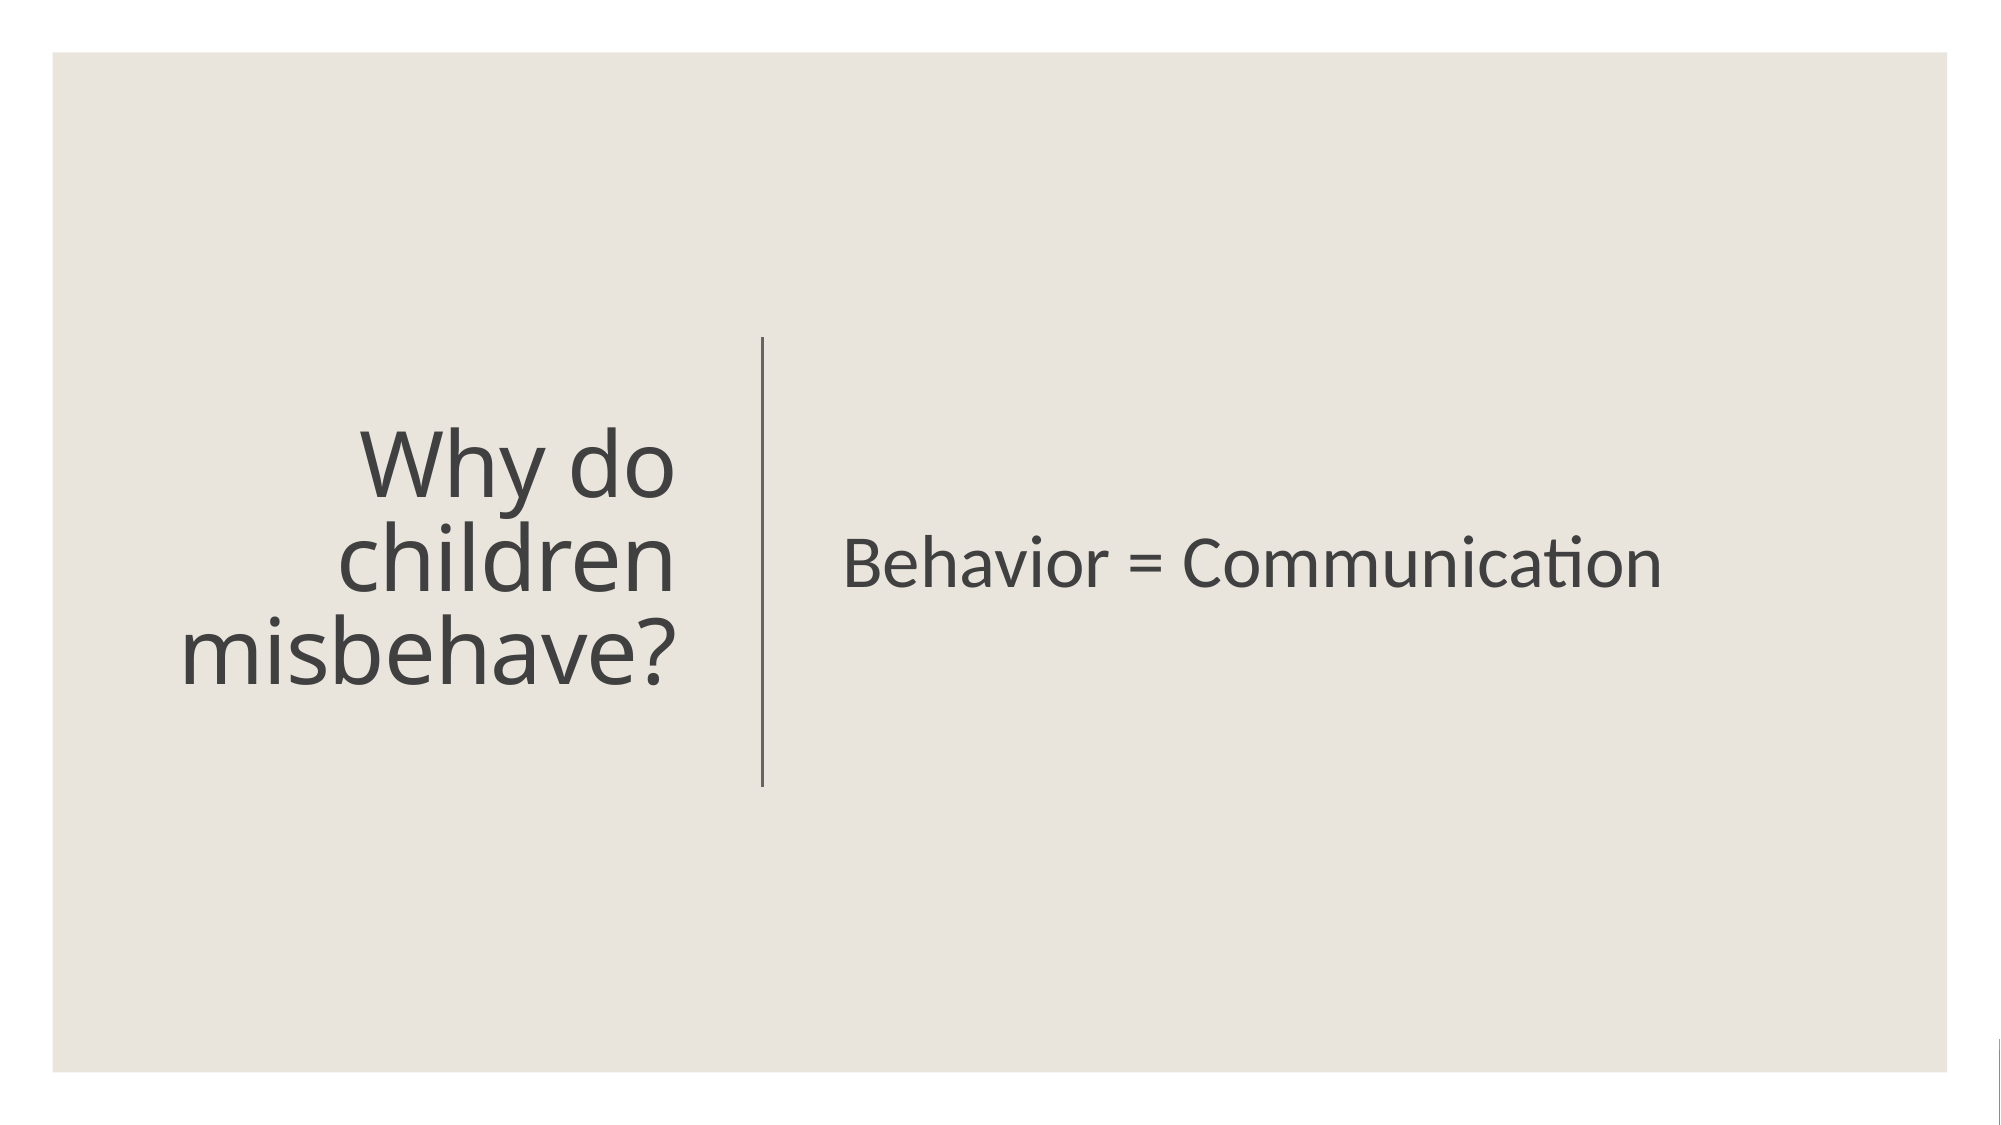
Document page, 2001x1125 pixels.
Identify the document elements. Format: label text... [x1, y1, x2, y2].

list Behavior = Communication [842, 158, 1849, 969]
title Why do children misbehave? [158, 158, 693, 969]
text_box [0, 0, 2000, 1125]
text_box [51, 51, 1948, 1074]
